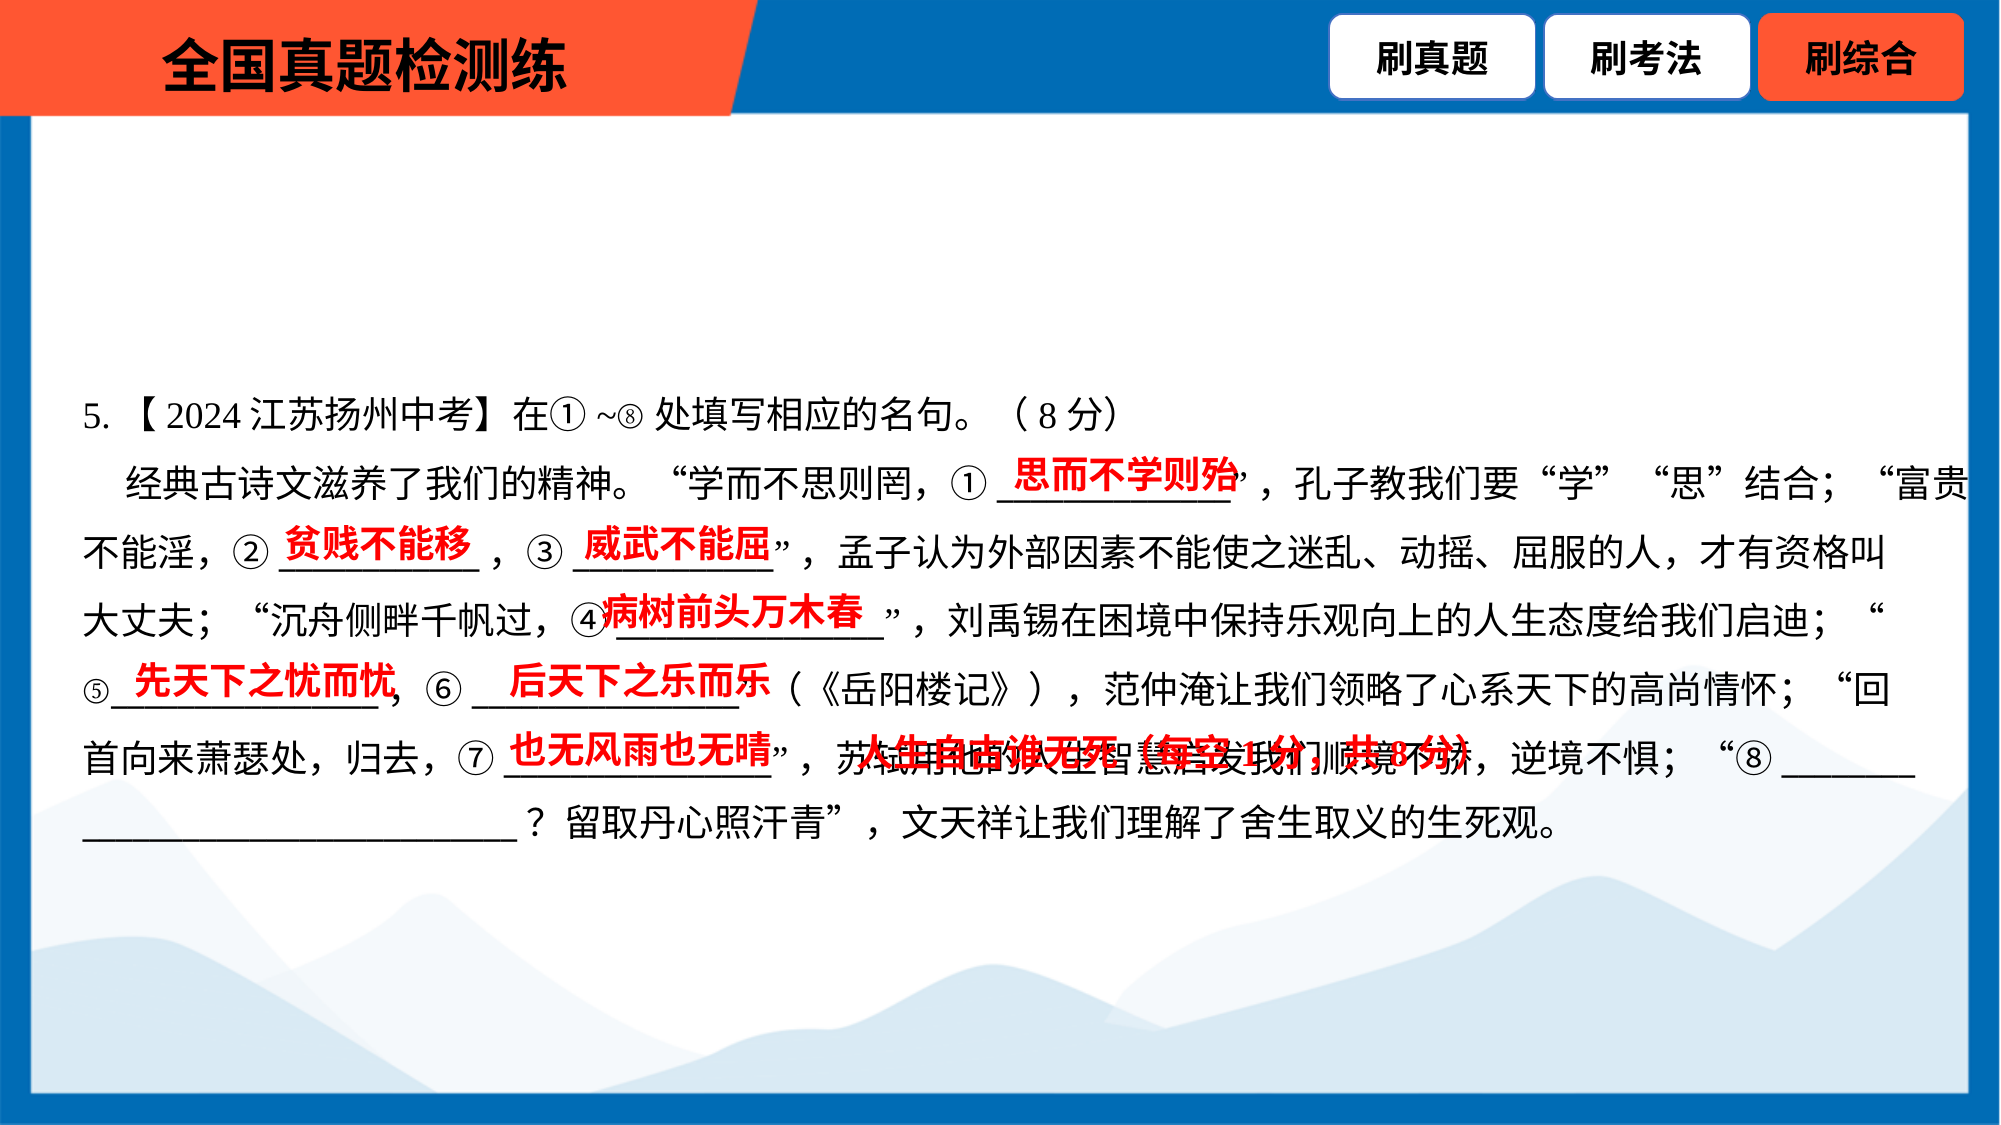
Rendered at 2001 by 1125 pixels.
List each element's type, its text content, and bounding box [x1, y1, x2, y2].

text_box 人生自古谁无死（每空1分，共8分） [82, 706, 1917, 834]
text_box 贫贱不能移 [270, 499, 486, 558]
text_box 5.【2024江苏扬州中考】在①~⑧处填写相应的名句。（8分） 经典古诗文滋养了我们的精神。“学而不思则罔，①______________”，孔子教我们要“学”“思”结合；“富贵 不能淫，②____________，③____________”，孟子认为外部因素不能使之迷乱、动摇、屈服的人，才有资格叫 大丈夫；“沉舟侧畔千帆过，④________________”，刘禹锡在困境中保持乐观向上的人生态度给我们启迪；“ ⑤________________，⑥________________”（《岳阳楼记》），范仲淹让我们领略了心系天下的高尚情怀；“回 首向来萧瑟处，归去，⑦________________”，苏轼用他的人生智慧启发我们顺境不骄，逆境不惧；“⑧________ __________________________？留取丹心照汗青”，文天祥让我们理解了舍生取义的生死观。 [82, 367, 1917, 706]
picture [0, 0, 2000, 1125]
text_box 先天下之忧而忧 [120, 637, 411, 696]
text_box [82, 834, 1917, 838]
text_box 后天下之乐而乐 [495, 637, 786, 696]
text_box 思而不学则殆 [1000, 431, 1253, 490]
text_box 威武不能屈 [570, 499, 786, 558]
text_box 病树前头万木春 [587, 568, 878, 627]
